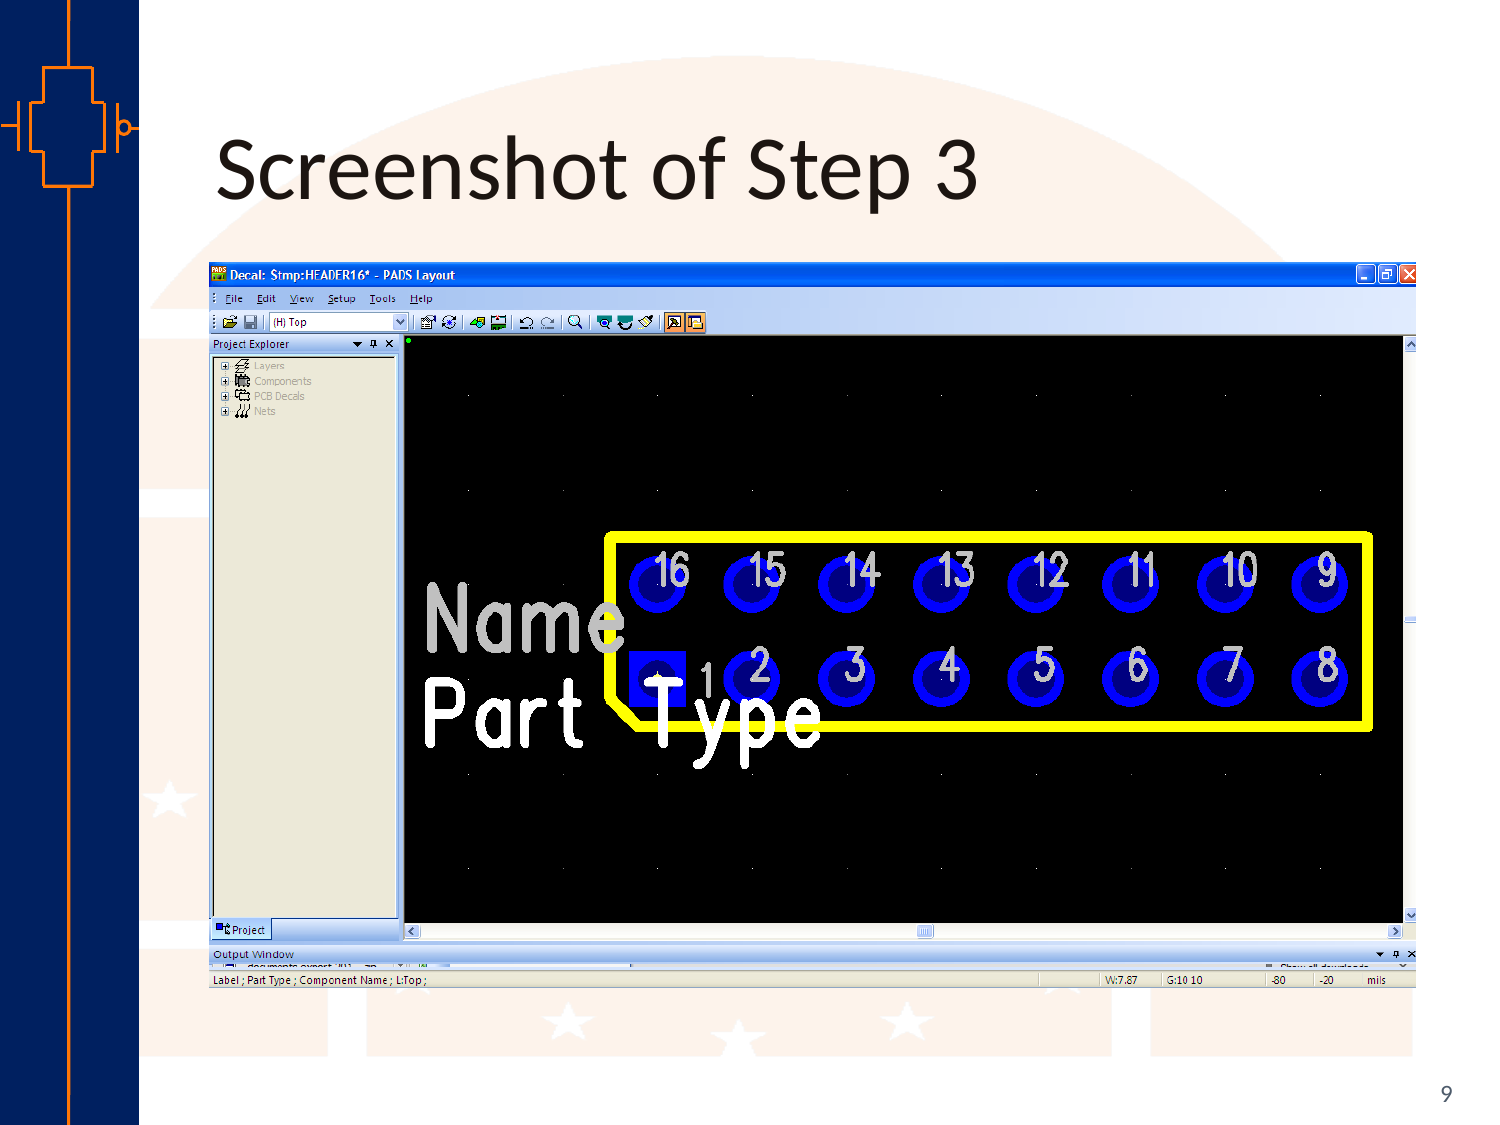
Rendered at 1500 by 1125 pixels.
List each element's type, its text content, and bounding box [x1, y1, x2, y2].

title Screenshot of Step 3 [200, 37, 1388, 225]
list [209, 262, 1416, 988]
slide_number 9 [1425, 1062, 1488, 1123]
